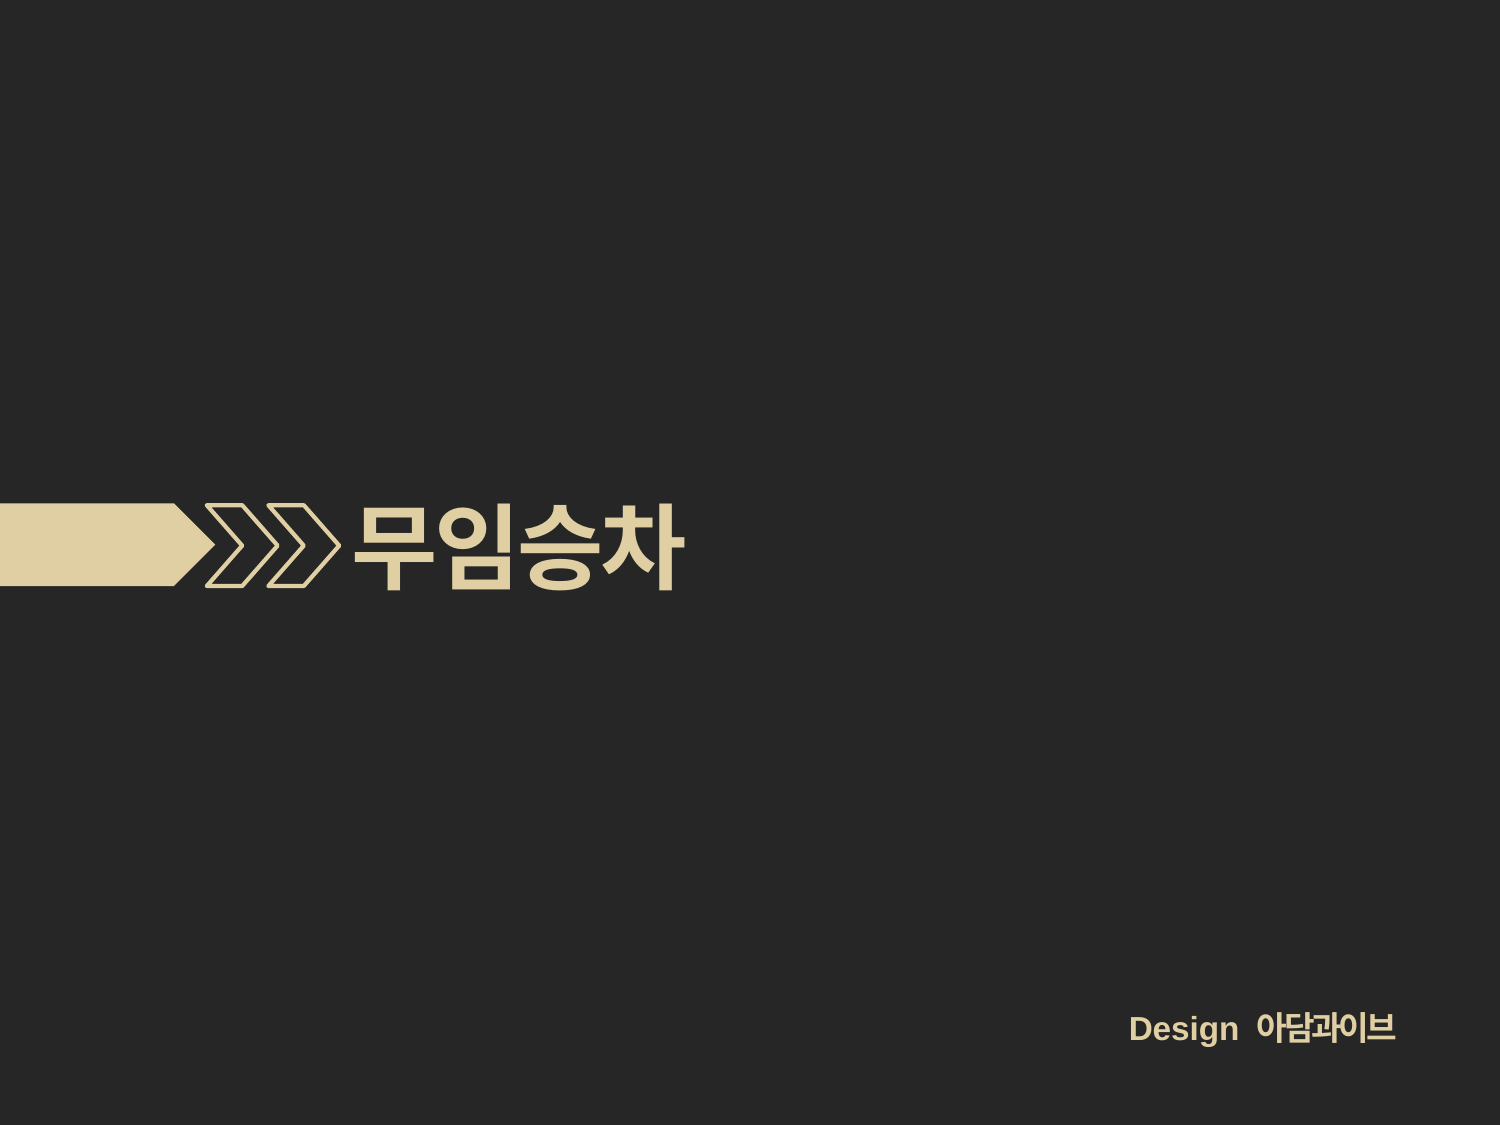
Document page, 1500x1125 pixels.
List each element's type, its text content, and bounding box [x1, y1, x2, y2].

text_box 무임승차 [336, 481, 1093, 609]
text_box [266, 503, 341, 589]
text_box Design 아담과이브 [986, 999, 1412, 1055]
text_box [204, 503, 280, 589]
text_box [0, 501, 218, 589]
